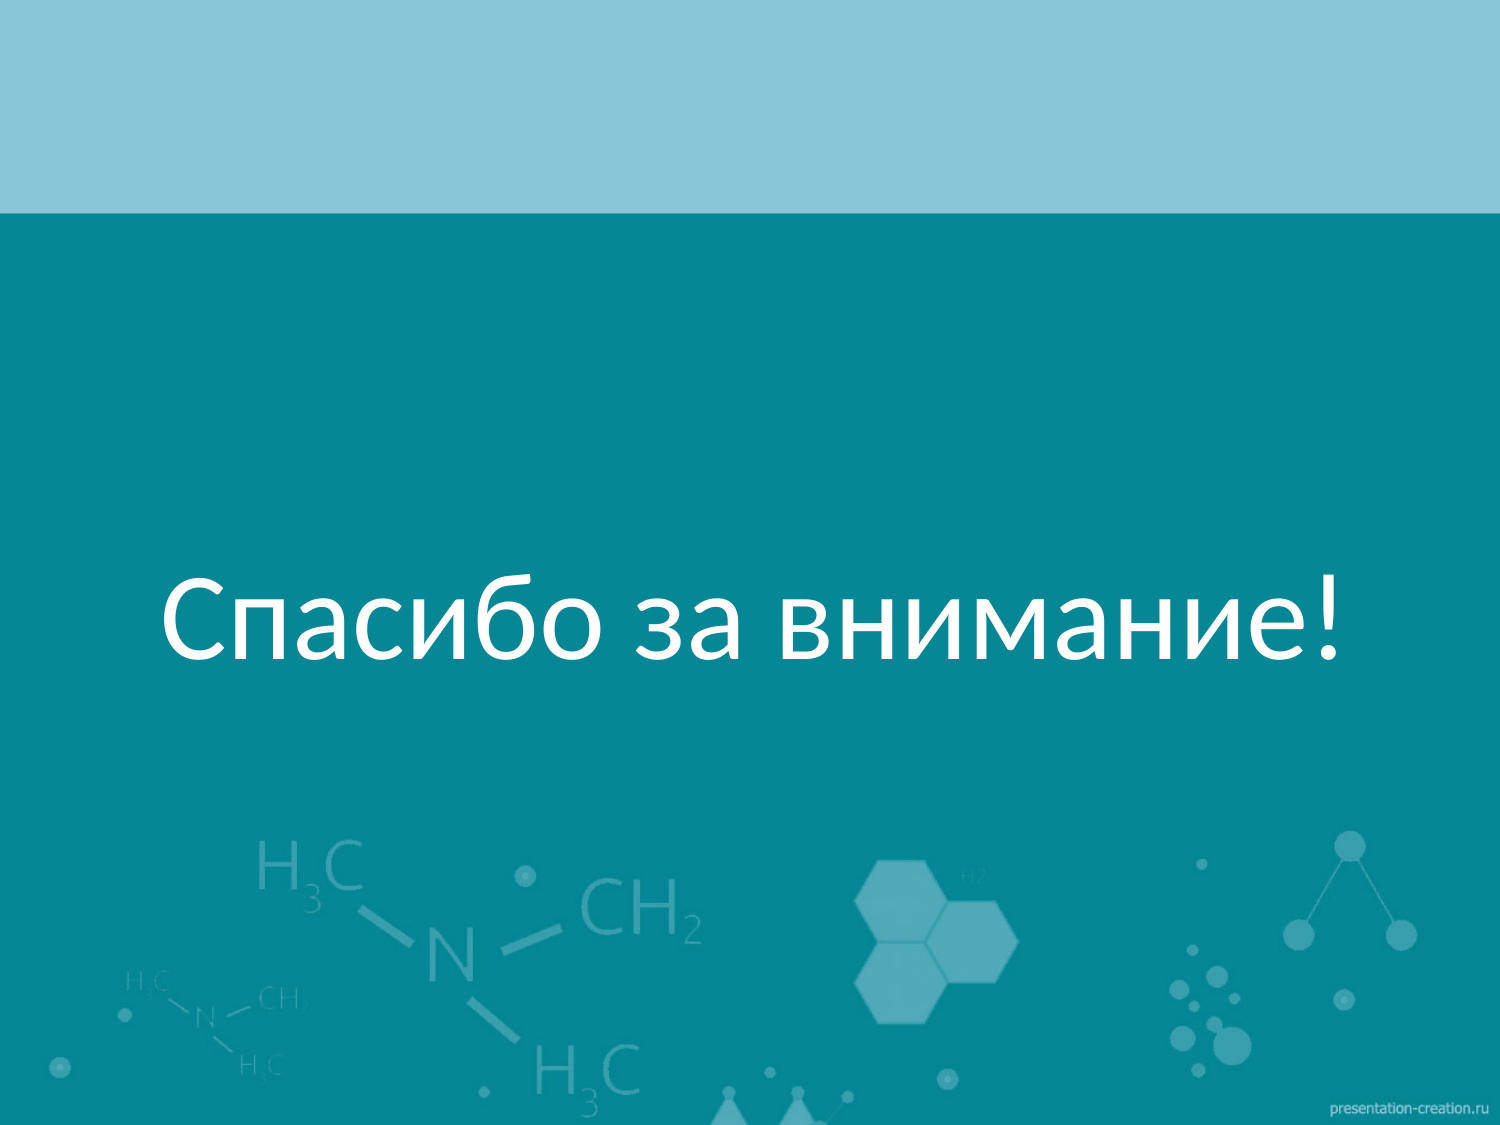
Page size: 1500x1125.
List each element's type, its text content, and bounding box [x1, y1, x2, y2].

list Спасибо за внимание! [35, 527, 1477, 1125]
picture [0, 0, 1500, 1125]
